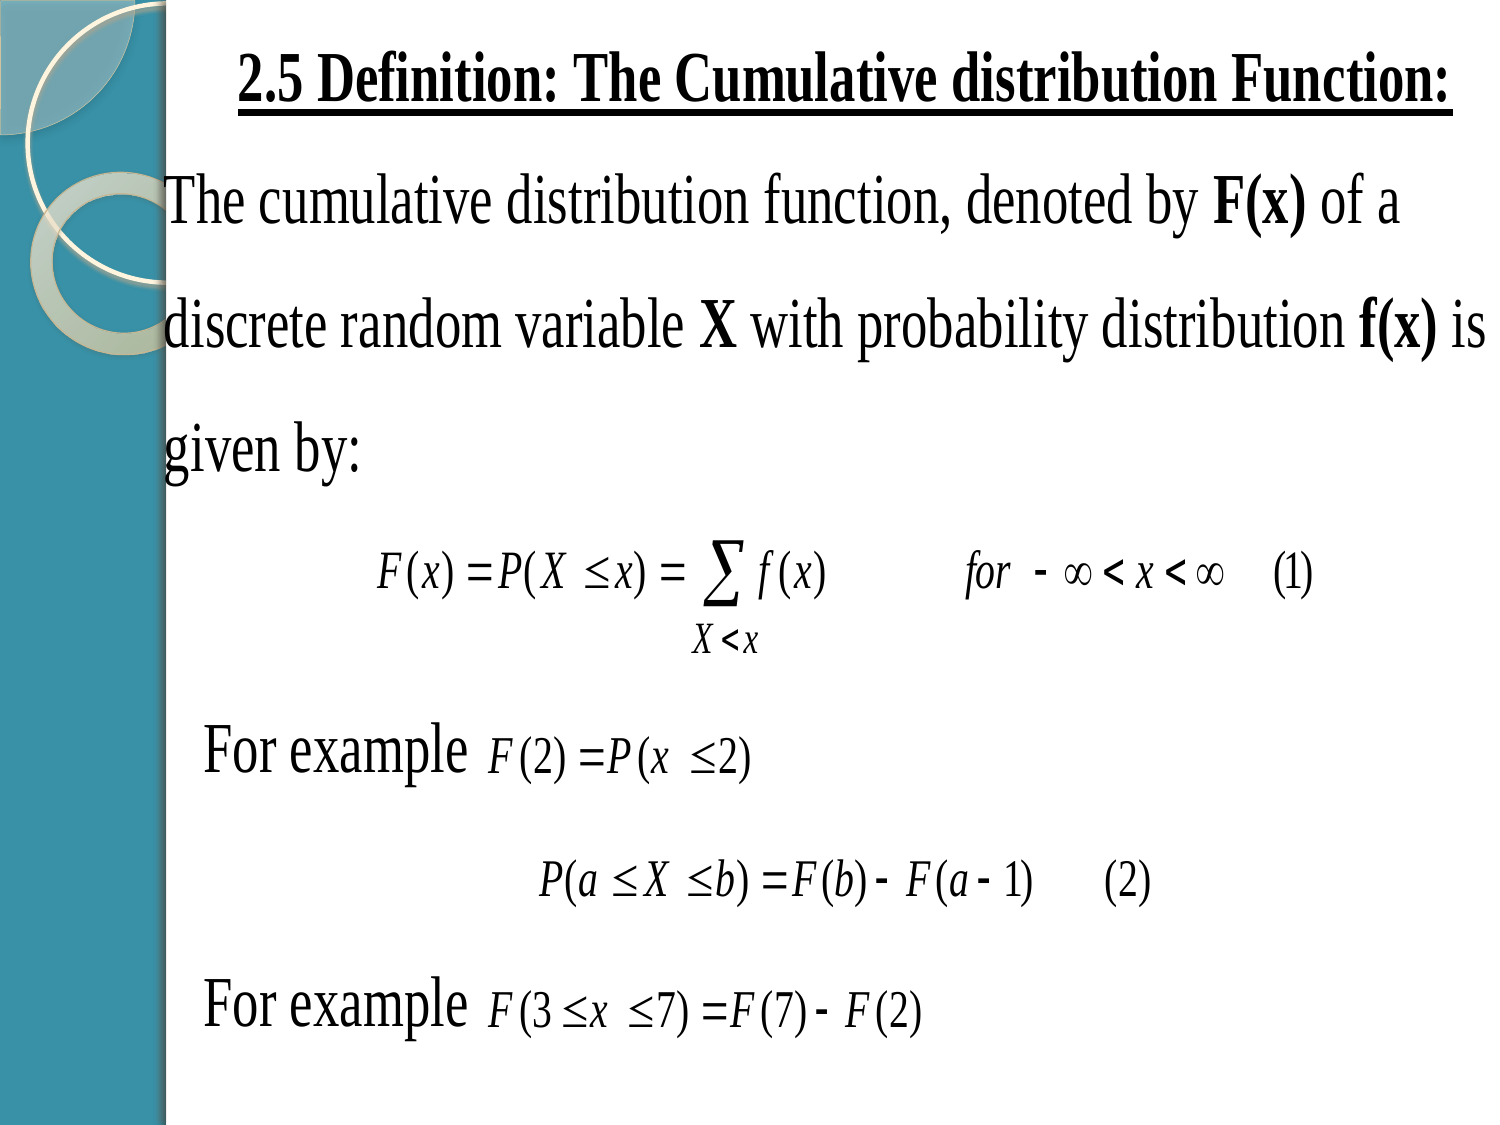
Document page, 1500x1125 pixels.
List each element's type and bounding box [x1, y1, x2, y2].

text_box [163, 34, 1500, 1091]
